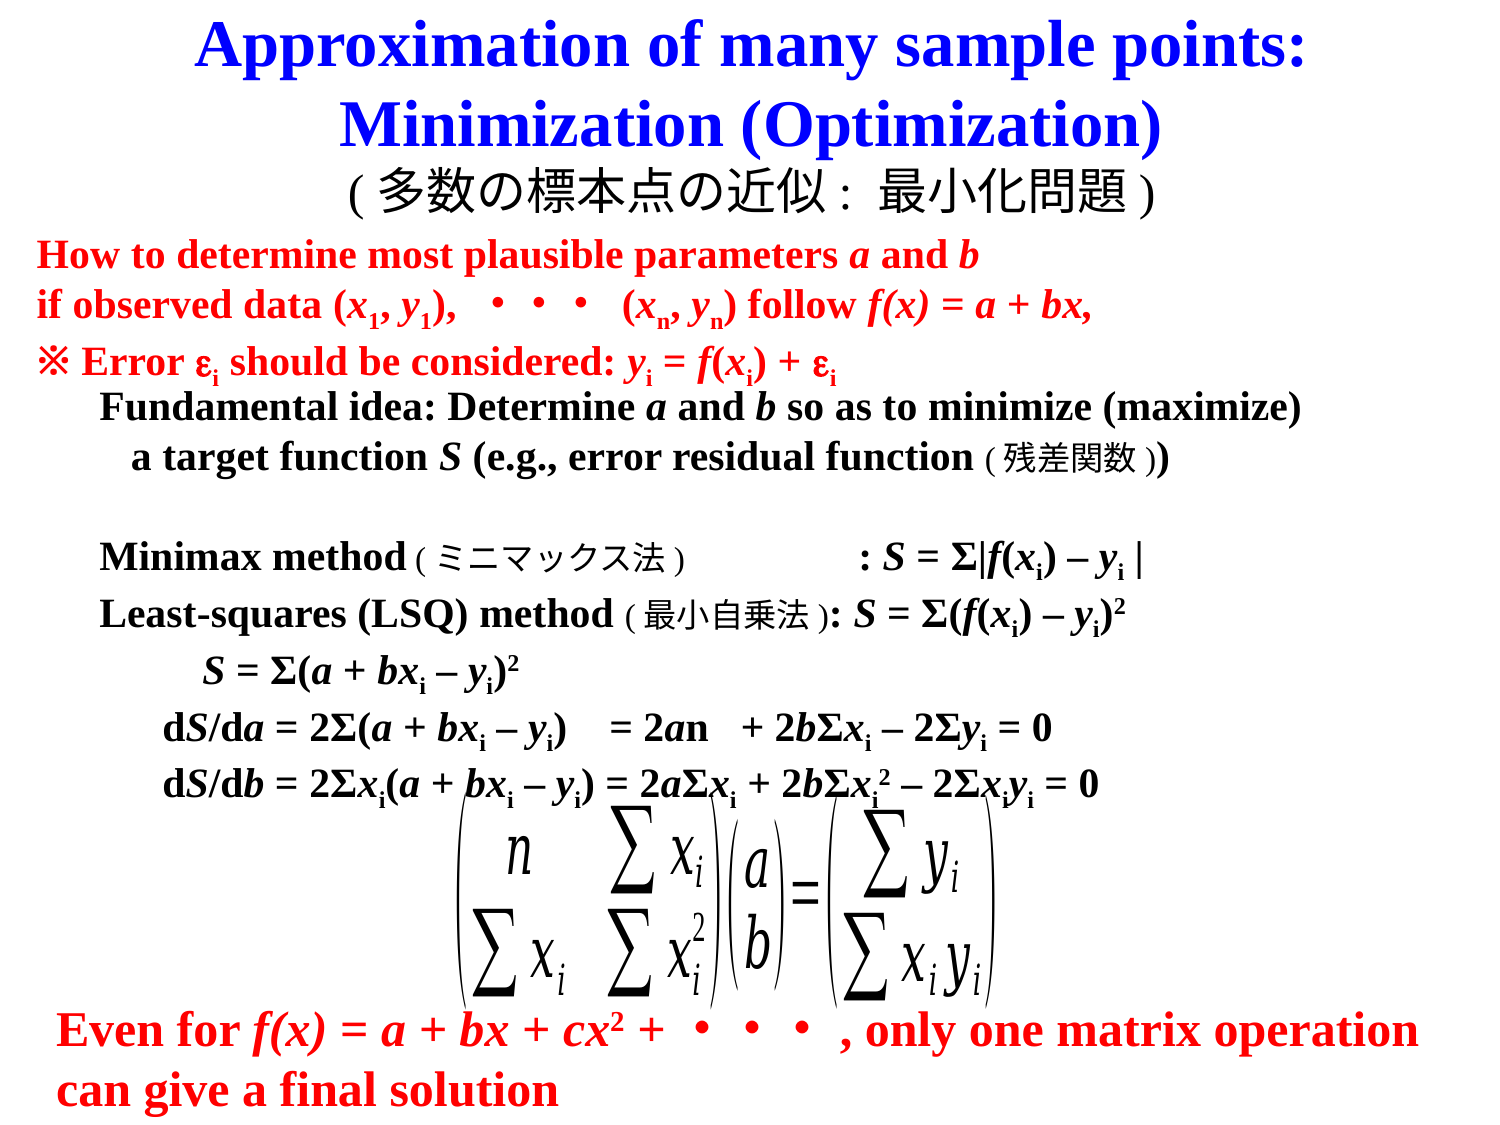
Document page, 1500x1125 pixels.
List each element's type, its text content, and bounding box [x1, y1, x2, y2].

text_box Fundamental idea: Determine a and b so as to minimize (maximize) a target function S (e.g., error residual function (残差関数)) Minimax method (ミニマックス法) : S = Σ|f(xi) – yi | Least-squares (LSQ) method (最小自乗法): S = Σ(f(xi) – yi)2 S = Σ(a + bxi – yi)2 dS/da = 2Σ(a + bxi – yi) = 2an + 2bΣxi – 2Σyi = 0 dS/db = 2Σxi(a + bxi – yi) = 2aΣxi + 2bΣxi2 – 2Σxiyi = 0 [84, 371, 1424, 821]
text_box How to determine most plausible parameters a and b if observed data (x1, y1), ・・・ (xn, yn) follow f(x) = a + bx, ※ Error i should be considered: yi = f(xi) + i [21, 219, 1459, 399]
text_box Approximation of many sample points: Minimization (Optimization) (多数の標本点の近似: 最小化問題) [1, 0, 1500, 220]
text_box Even for f(x) = a + bx + cx2 +・・・, only one matrix operation can give a final solution [41, 988, 1489, 1124]
